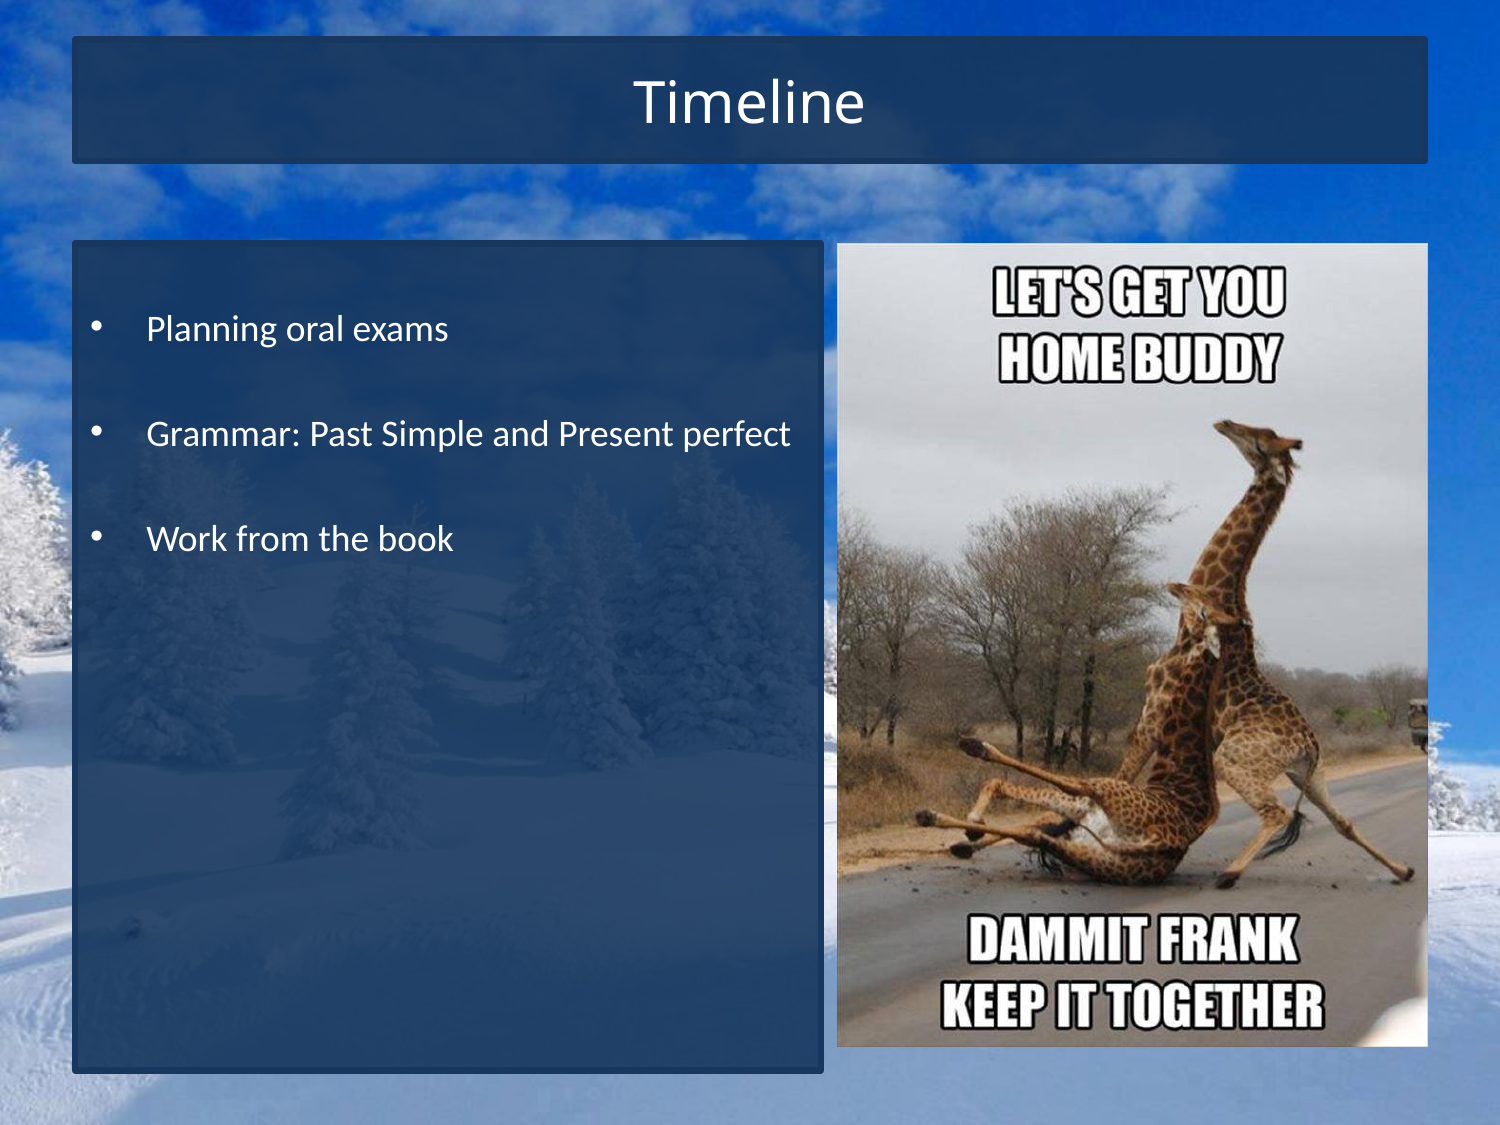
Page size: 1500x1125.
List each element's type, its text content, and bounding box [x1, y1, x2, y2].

list Planning oral exams Grammar: Past Simple and Present perfect Work from the book [72, 240, 824, 1074]
picture [0, 0, 1500, 1125]
title Timeline [72, 36, 1428, 164]
